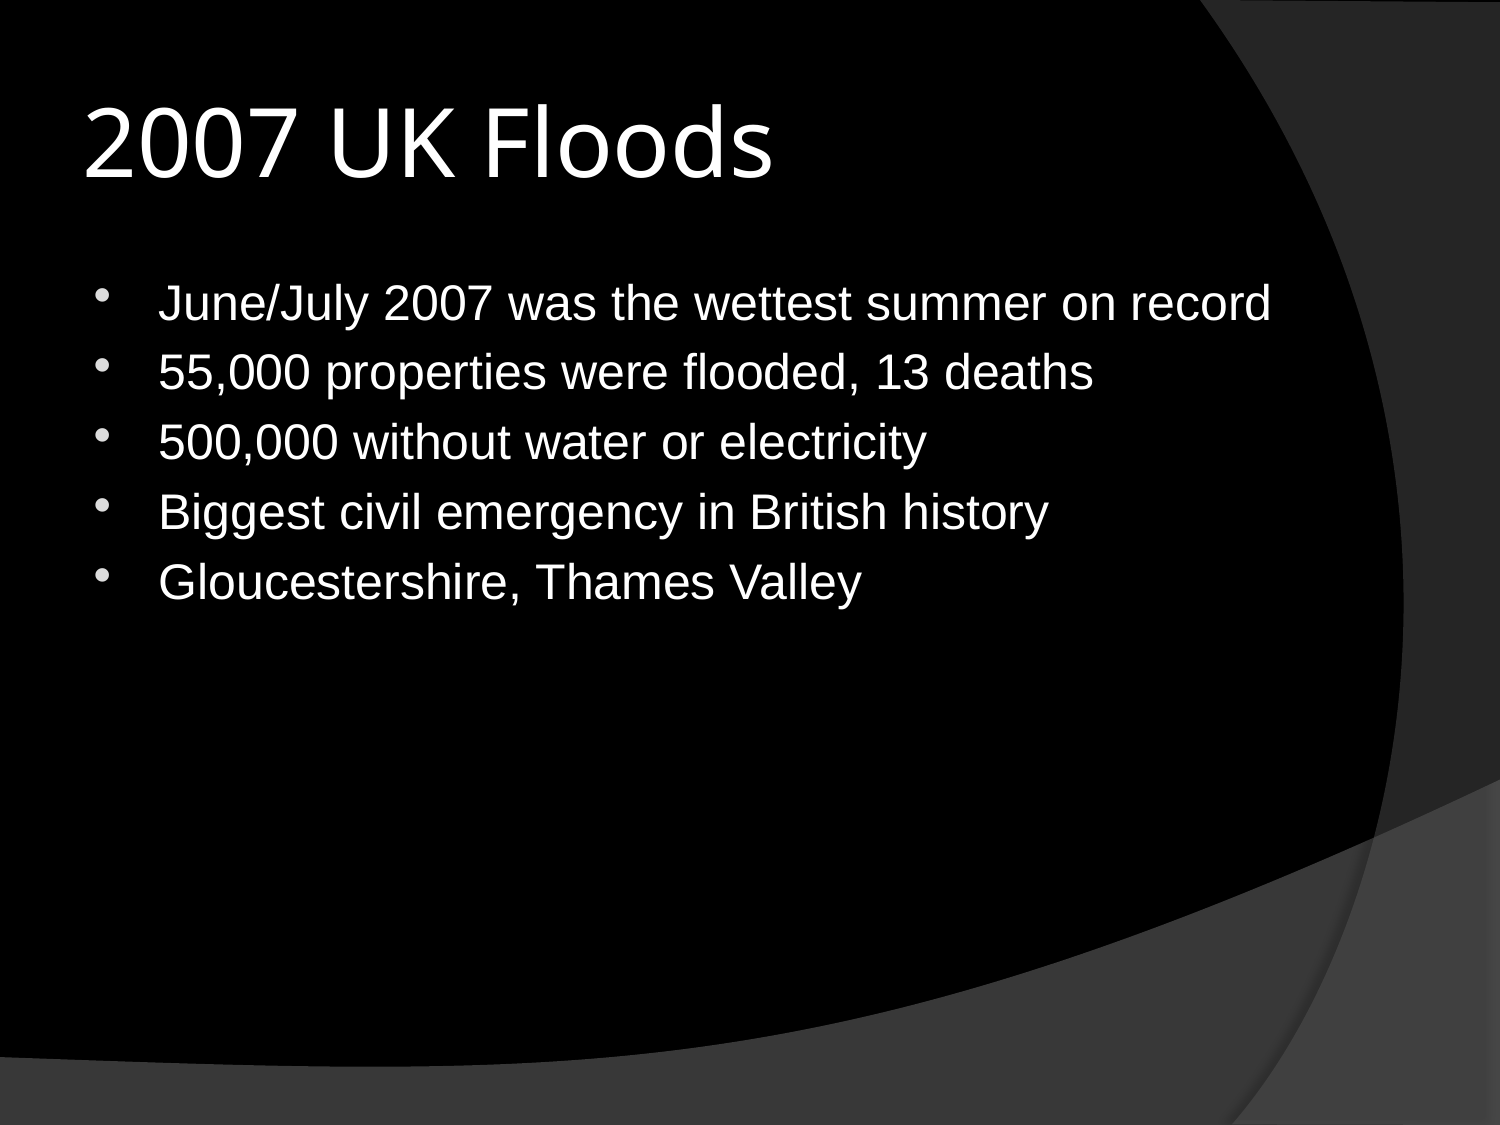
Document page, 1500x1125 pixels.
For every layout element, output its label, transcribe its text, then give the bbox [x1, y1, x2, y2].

list June/July 2007 was the wettest summer on record 55,000 properties were flooded, 13 deaths 500,000 without water or electricity Biggest civil emergency in British history Gloucestershire, Thames Valley [75, 262, 1300, 1005]
title 2007 UK Floods [75, 45, 1300, 233]
